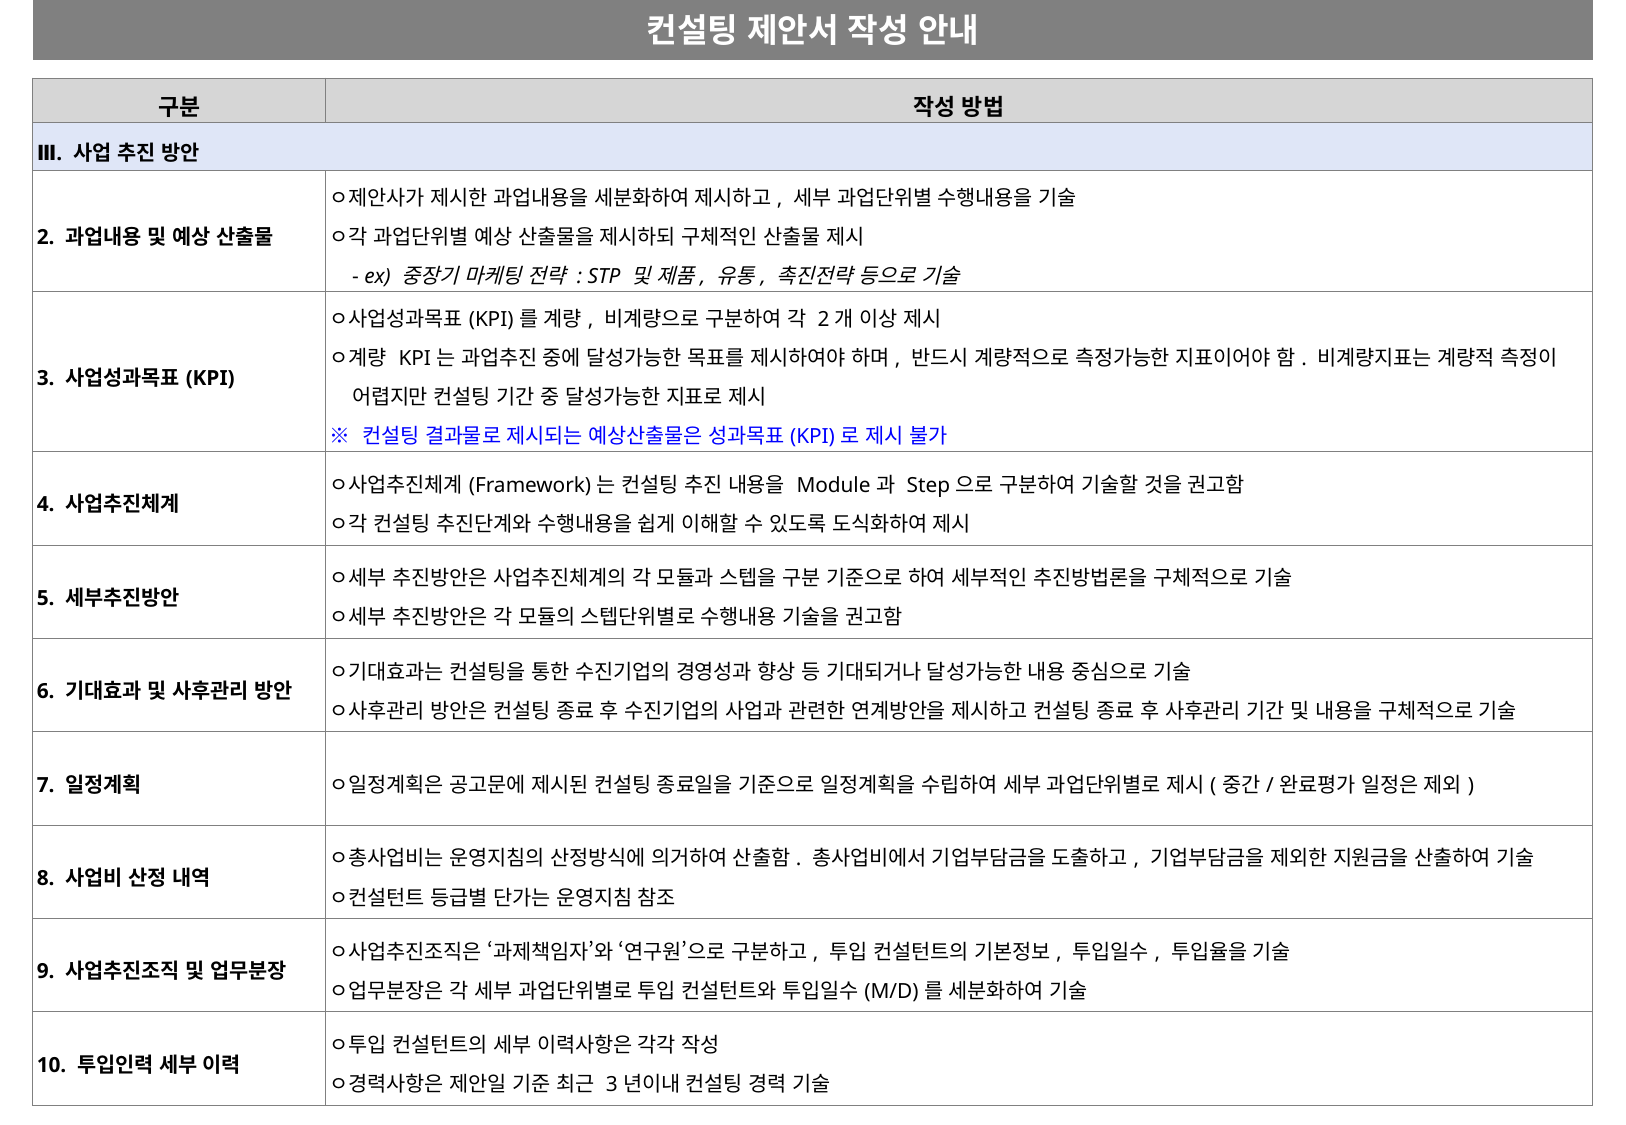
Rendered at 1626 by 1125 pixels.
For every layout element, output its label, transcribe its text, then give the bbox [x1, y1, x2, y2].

table_cell ㅇ총사업비는 운영지침의 산정방식에 의거하여 산출함. 총사업비에서 기업부담금을 도출하고, 기업부담금을 제외한 지원금을 산출하여 기술 ㅇ컨설턴트 등급별 단가는 운영지침 참조 [326, 826, 1592, 918]
table_cell 4. 사업추진체계 [33, 452, 325, 545]
table_cell ㅇ투입 컨설턴트의 세부 이력사항은 각각 작성 ㅇ경력사항은 제안일 기준 최근 3년이내 컨설팅 경력 기술 [326, 1012, 1592, 1105]
table_cell 2. 과업내용 및 예상 산출물 [33, 171, 325, 291]
table_cell ㅇ사업추진조직은 ‘과제책임자’와 ‘연구원’으로 구분하고, 투입 컨설턴트의 기본정보, 투입일수, 투입율을 기술 ㅇ업무분장은 각 세부 과업단위별로 투입 컨설턴트와 투입일수(M/D)를 세분화하여 기술 [326, 919, 1592, 1011]
table_cell 5. 세부추진방안 [33, 546, 325, 638]
table_cell 3. 사업성과목표(KPI) [33, 292, 325, 451]
text_box 컨설팅 제안서 작성 안내 [33, 0, 1593, 60]
table_cell ㅇ제안사가 제시한 과업내용을 세분화하여 제시하고, 세부 과업단위별 수행내용을 기술 ㅇ각 과업단위별 예상 산출물을 제시하되 구체적인 산출물 제시 - ex) 중장기 마케팅 전략 : STP 및 제품, 유통, 촉진전략 등으로 기술 [326, 171, 1592, 291]
table_header 작성 방법 [326, 79, 1592, 122]
table_cell 6. 기대효과 및 사후관리 방안 [33, 639, 325, 731]
table_cell ㅇ기대효과는 컨설팅을 통한 수진기업의 경영성과 향상 등 기대되거나 달성가능한 내용 중심으로 기술 ㅇ사후관리 방안은 컨설팅 종료 후 수진기업의 사업과 관련한 연계방안을 제시하고 컨설팅 종료 후 사후관리 기간 및 내용을 구체적으로 기술 [326, 639, 1592, 731]
table_cell ㅇ사업추진체계(Framework)는 컨설팅 추진 내용을 Module과 Step으로 구분하여 기술할 것을 권고함 ㅇ각 컨설팅 추진단계와 수행내용을 쉽게 이해할 수 있도록 도식화하여 제시 [326, 452, 1592, 545]
table_header 구분 [33, 79, 325, 122]
table_cell ㅇ일정계획은 공고문에 제시된 컨설팅 종료일을 기준으로 일정계획을 수립하여 세부 과업단위별로 제시(중간/완료평가 일정은 제외) [326, 732, 1592, 825]
table_cell 7. 일정계획 [33, 732, 325, 825]
table_cell 9. 사업추진조직 및 업무분장 [33, 919, 325, 1011]
table_cell ㅇ세부 추진방안은 사업추진체계의 각 모듈과 스텝을 구분 기준으로 하여 세부적인 추진방법론을 구체적으로 기술 ㅇ세부 추진방안은 각 모듈의 스텝단위별로 수행내용 기술을 권고함 [326, 546, 1592, 638]
table_cell ㅇ사업성과목표(KPI)를 계량, 비계량으로 구분하여 각 2개 이상 제시 ㅇ계량 KPI는 과업추진 중에 달성가능한 목표를 제시하여야 하며, 반드시 계량적으로 측정가능한 지표이어야 함. 비계량지표는 계량적 측정이 어렵지만 컨설팅 기간 중 달성가능한 지표로 제시 ※ 컨설팅 결과물로 제시되는 예상산출물은 성과목표(KPI)로 제시 불가 [326, 292, 1592, 451]
table_cell Ⅲ. 사업 추진 방안 [33, 123, 1592, 170]
table_cell 10. 투입인력 세부 이력 [33, 1012, 325, 1105]
table_cell 8. 사업비 산정 내역 [33, 826, 325, 918]
